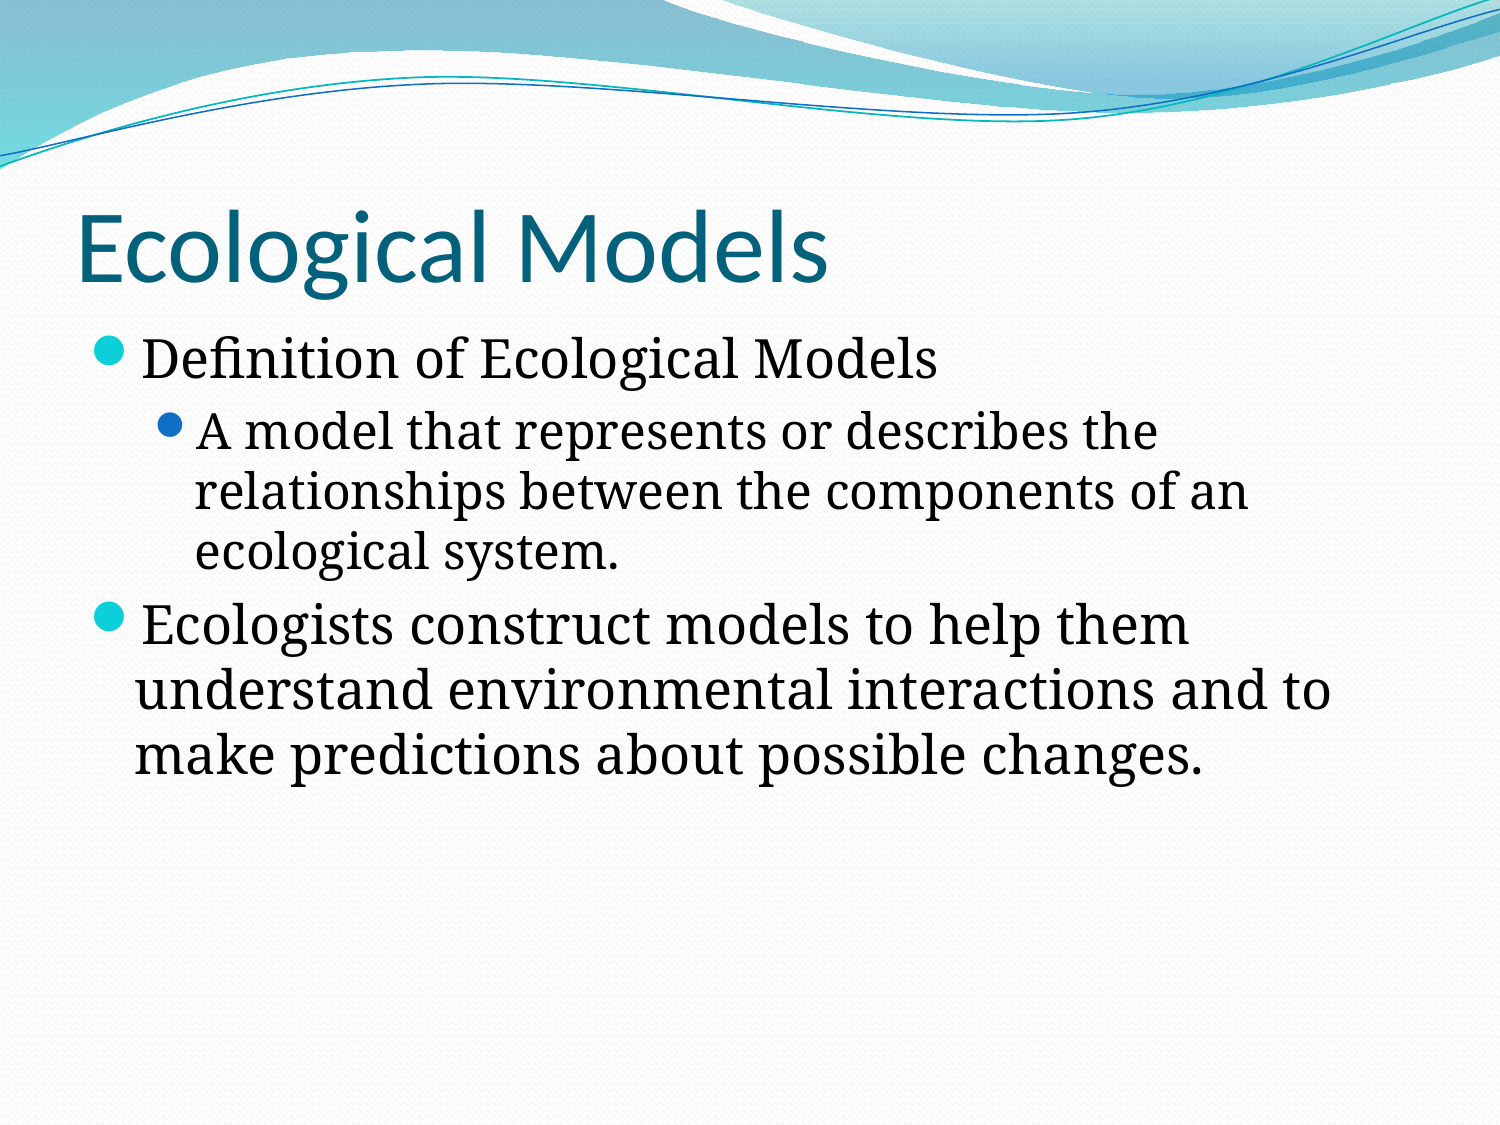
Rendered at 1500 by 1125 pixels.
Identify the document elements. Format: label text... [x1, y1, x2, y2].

title Ecological Models [75, 115, 1425, 303]
list Definition of Ecological Models A model that represents or describes the relationships between the components of an ecological system. Ecologists construct models to help them understand environmental interactions and to make predictions about possible changes. [75, 317, 1425, 1038]
